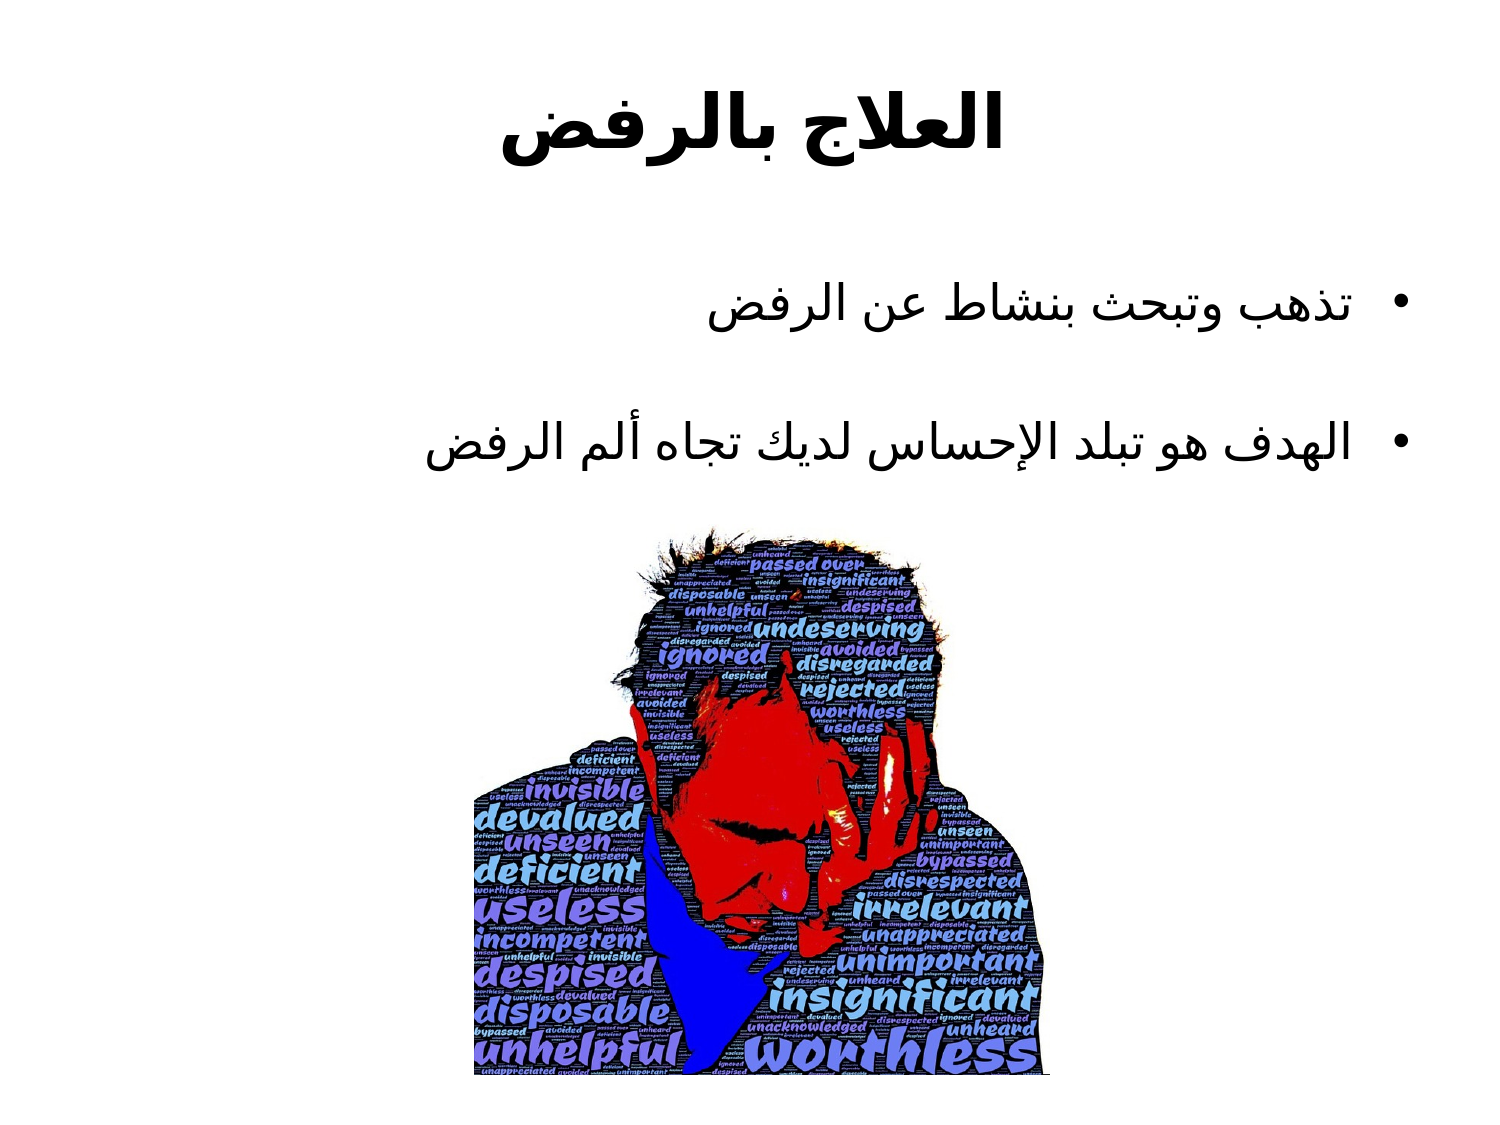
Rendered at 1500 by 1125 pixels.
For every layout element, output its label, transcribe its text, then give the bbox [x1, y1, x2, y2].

picture [473, 524, 1051, 1076]
title العلاج بالرفض [75, 24, 1431, 213]
list تذهب وتبحث بنشاط عن الرفض الهدف هو تبلد الإحساس لديك تجاه ألم الرفض [75, 262, 1425, 888]
